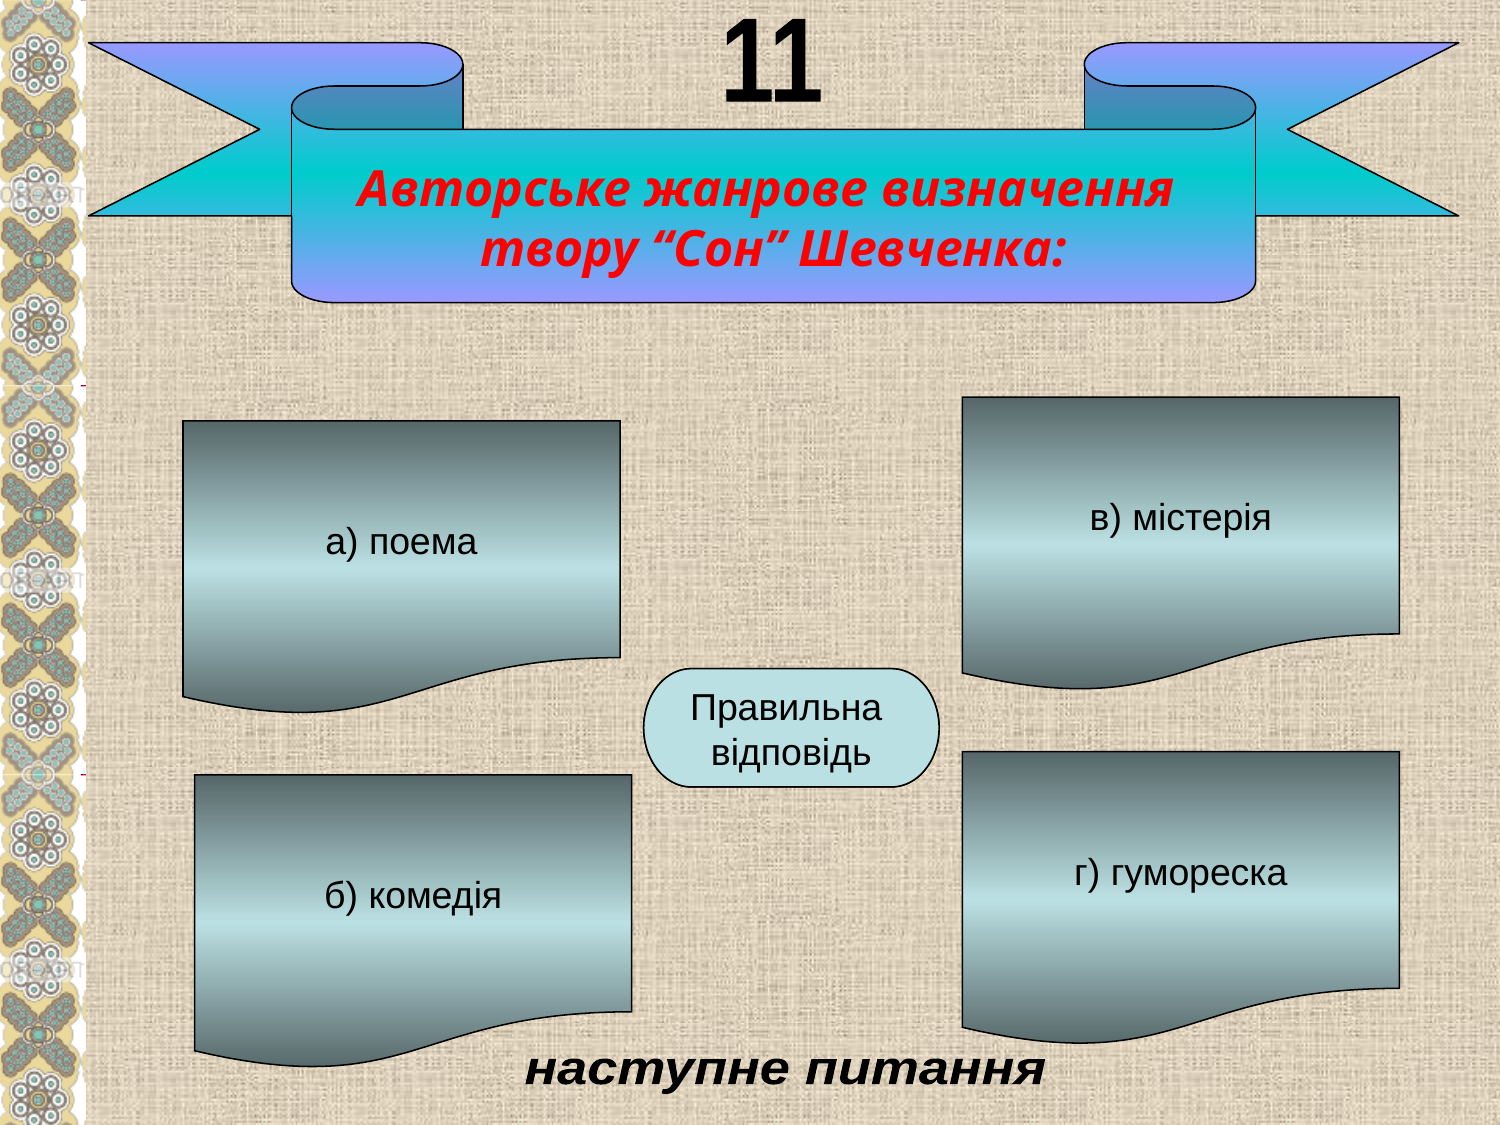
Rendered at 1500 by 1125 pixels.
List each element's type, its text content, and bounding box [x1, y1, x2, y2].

text_box г) гумореска [962, 751, 1400, 1044]
text_box б) комедія [194, 774, 632, 1067]
text_box Авторське жанрове визначення твору “Сон” Шевченка: [90, 42, 1459, 303]
text_box в) містерія [962, 397, 1400, 689]
text_box а) поема [183, 420, 621, 713]
picture [0, 0, 1500, 1125]
text_box Правильна відповідь [643, 668, 940, 787]
